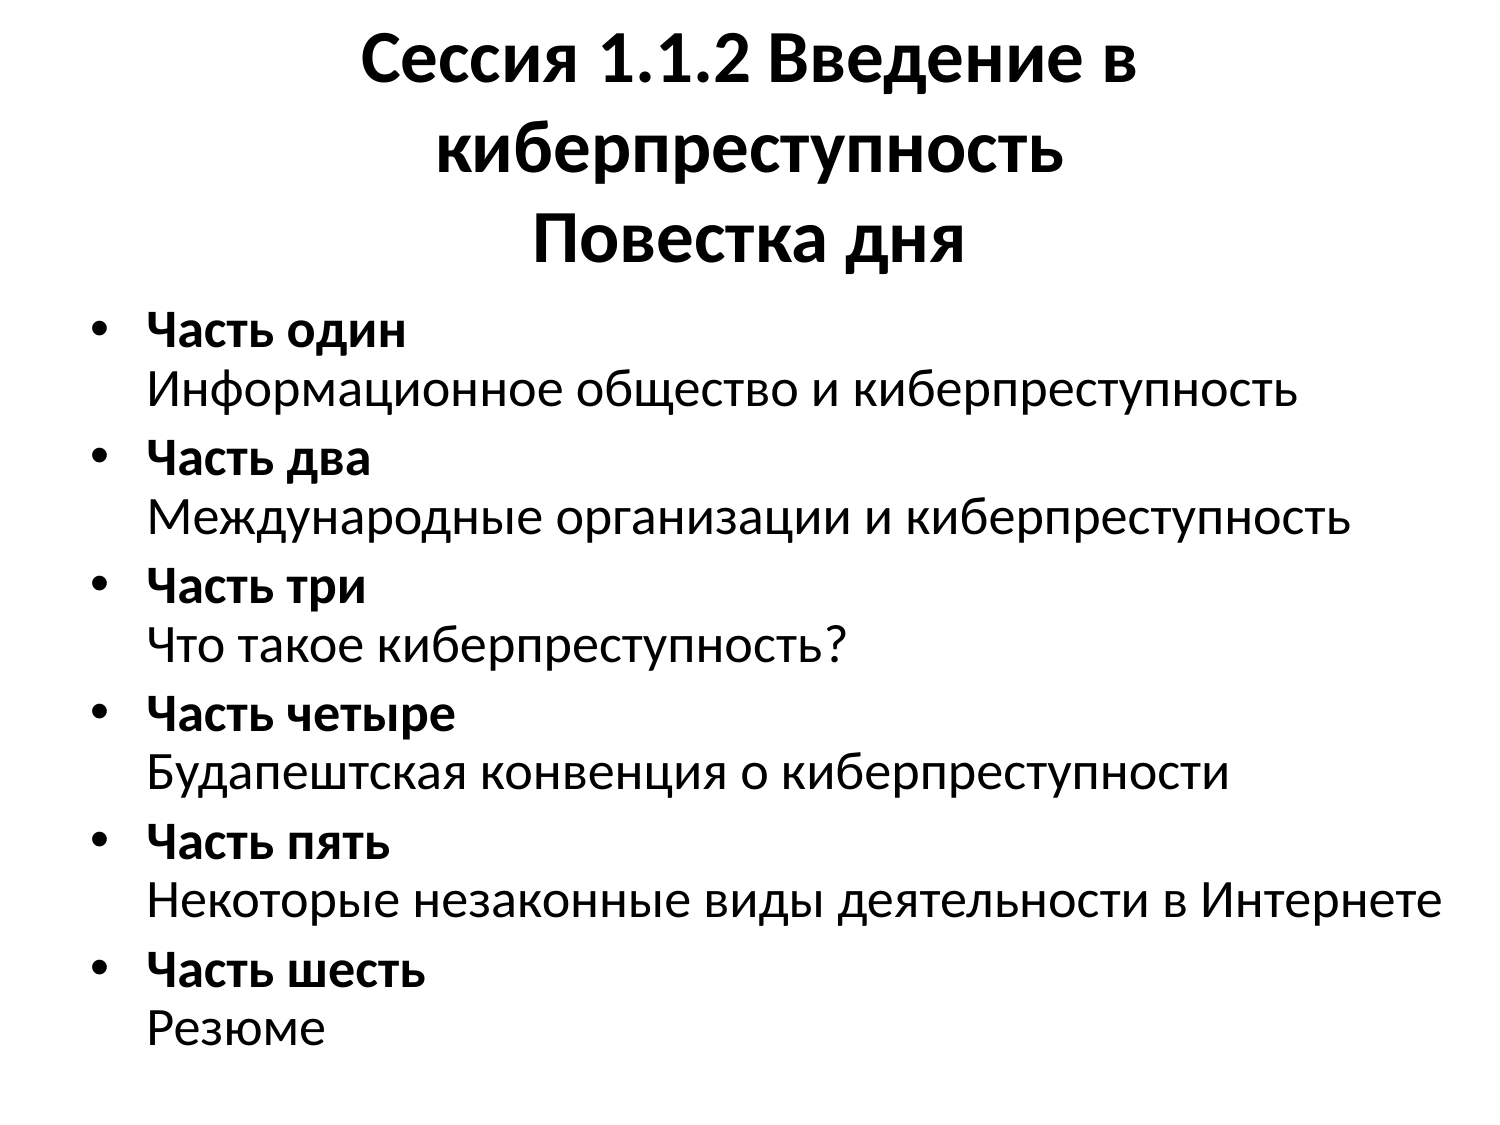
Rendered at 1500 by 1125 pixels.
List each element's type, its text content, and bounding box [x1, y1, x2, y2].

list Часть один Информационное общество и киберпреступность Часть два Международные организации и киберпреступность Часть три Что такое киберпреступность? Часть четыре Будапештская конвенция о киберпреступности Часть пять Некоторые незаконные виды деятельности в Интернете Часть шесть Резюме [75, 293, 1472, 1088]
title Сессия 1.1.2 Введение в киберпреступность Повестка дня [75, 38, 1425, 246]
